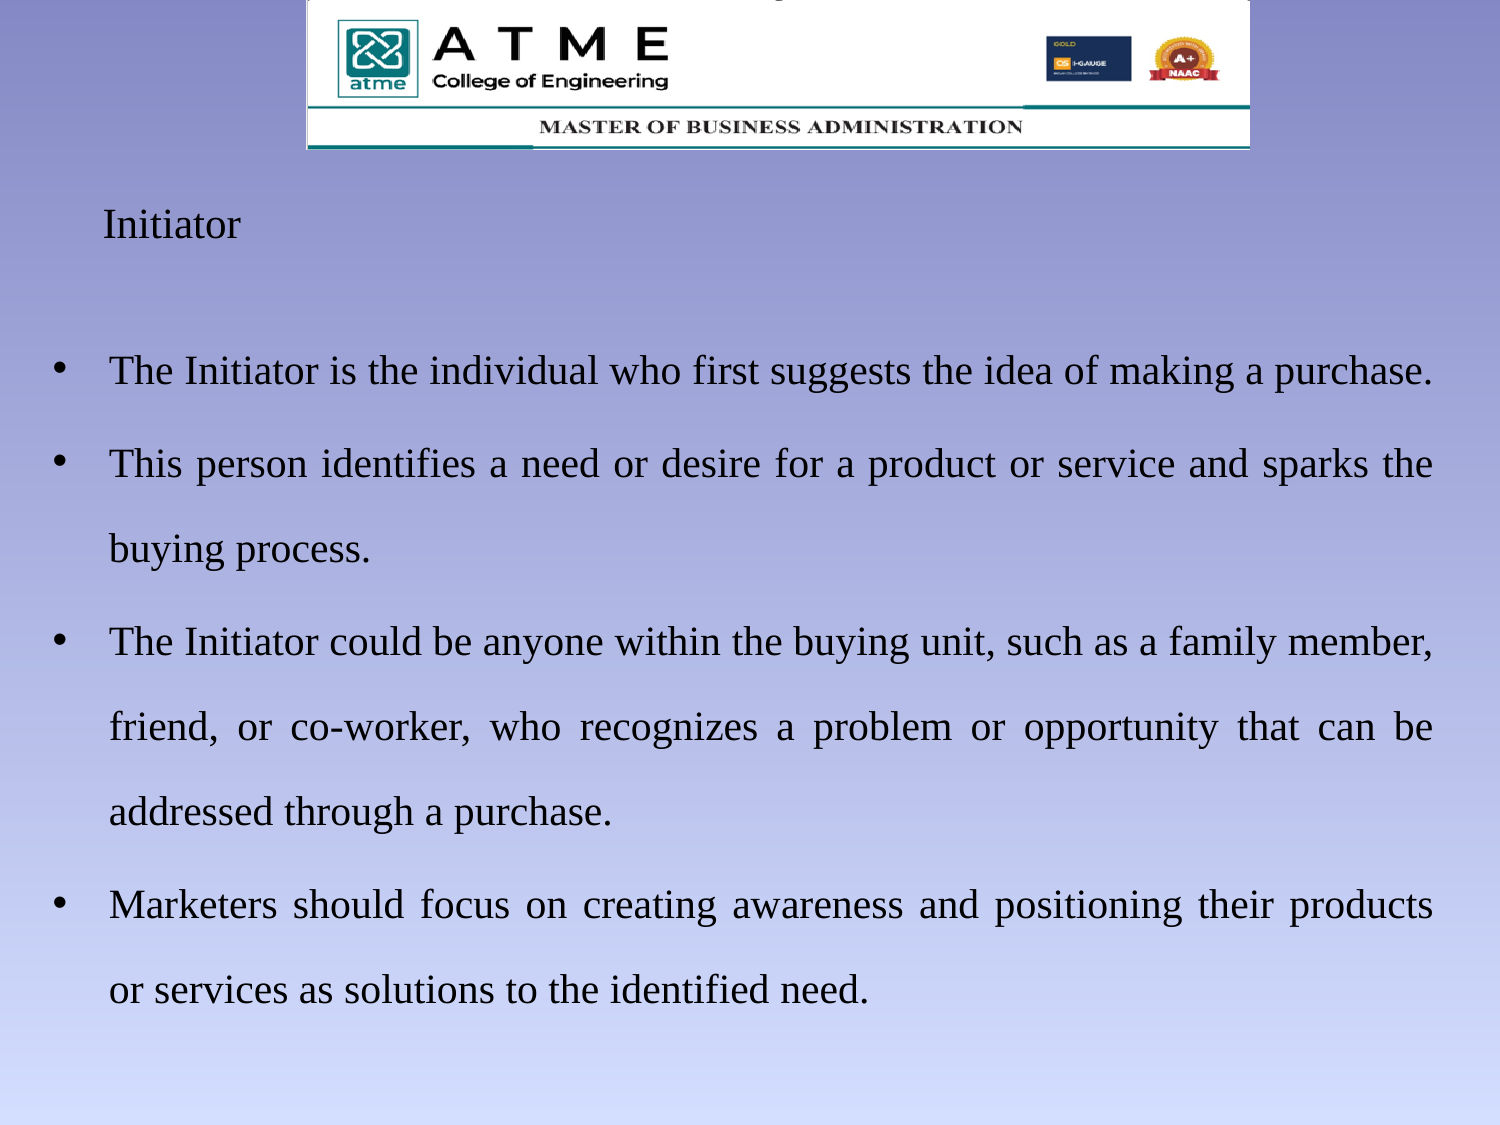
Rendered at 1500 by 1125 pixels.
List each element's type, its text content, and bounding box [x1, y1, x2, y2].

title Initiator [87, 187, 1438, 255]
list The Initiator is the individual who first suggests the idea of making a purchase. This person identifies a need or desire for a product or service and sparks the buying process. The Initiator could be anyone within the buying unit, such as a family member, friend, or co-worker, who recognizes a problem or opportunity that can be addressed through a purchase. Marketers should focus on creating awareness and positioning their products or services as solutions to the identified need. [37, 299, 1450, 1075]
picture [306, 0, 1250, 150]
